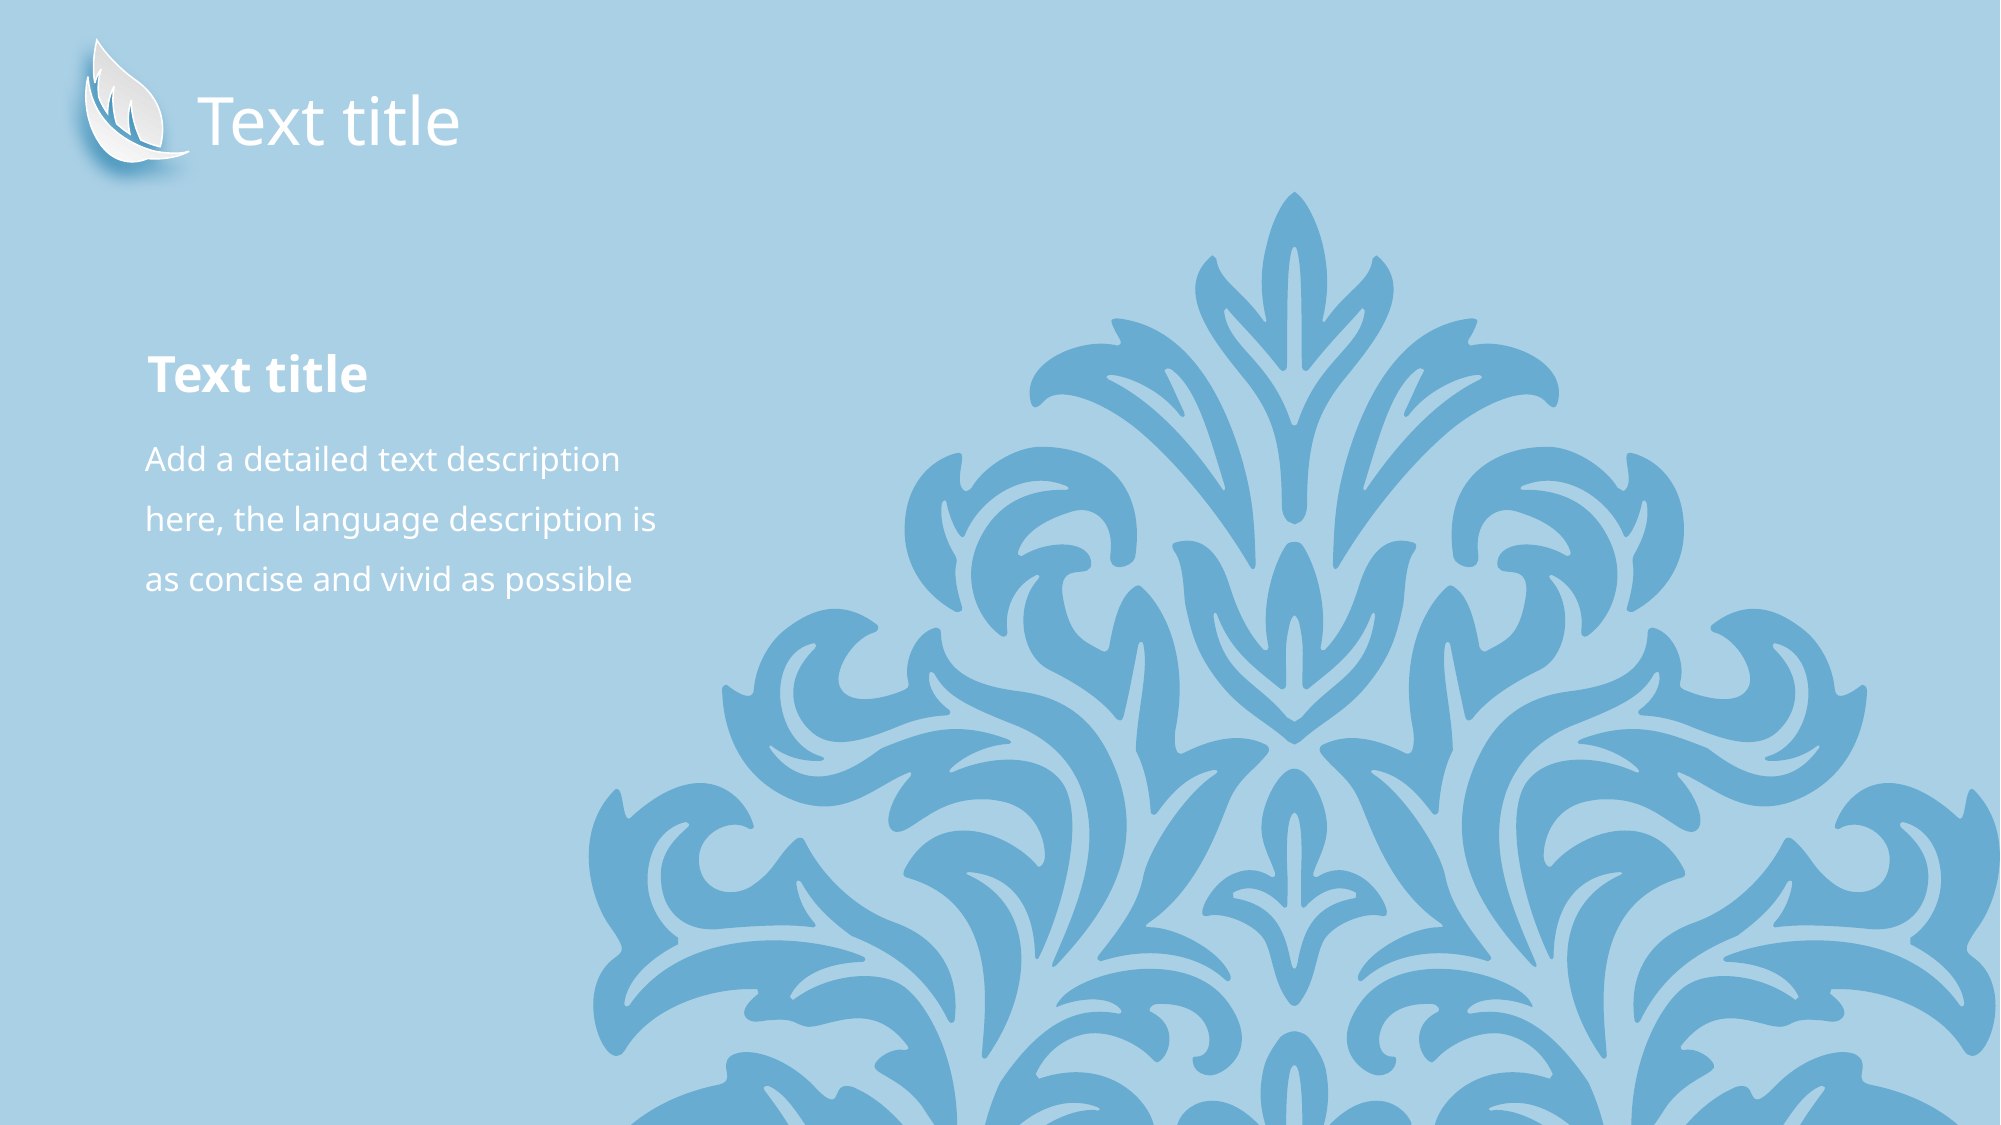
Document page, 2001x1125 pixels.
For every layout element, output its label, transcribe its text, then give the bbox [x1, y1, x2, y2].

text_box [1461, 608, 1868, 1059]
text_box [1319, 446, 1684, 982]
list Text title [182, 80, 960, 158]
text_box [1260, 1031, 1329, 1125]
text_box [588, 783, 958, 1125]
text_box [1202, 768, 1387, 1006]
text_box [904, 446, 1270, 982]
text_box [1346, 968, 1604, 1125]
text_box Text title [133, 334, 384, 410]
text_box [1631, 783, 2000, 1125]
text_box [1172, 540, 1417, 745]
text_box [722, 608, 1127, 1059]
text_box [1329, 1100, 1412, 1125]
text_box [1195, 191, 1394, 525]
text_box [985, 968, 1242, 1125]
text_box [1029, 318, 1256, 570]
text_box Add a detailed text description here, the language description is as concise and vivid as possible [130, 410, 716, 605]
text_box [1177, 1100, 1259, 1125]
text_box [1332, 318, 1559, 570]
